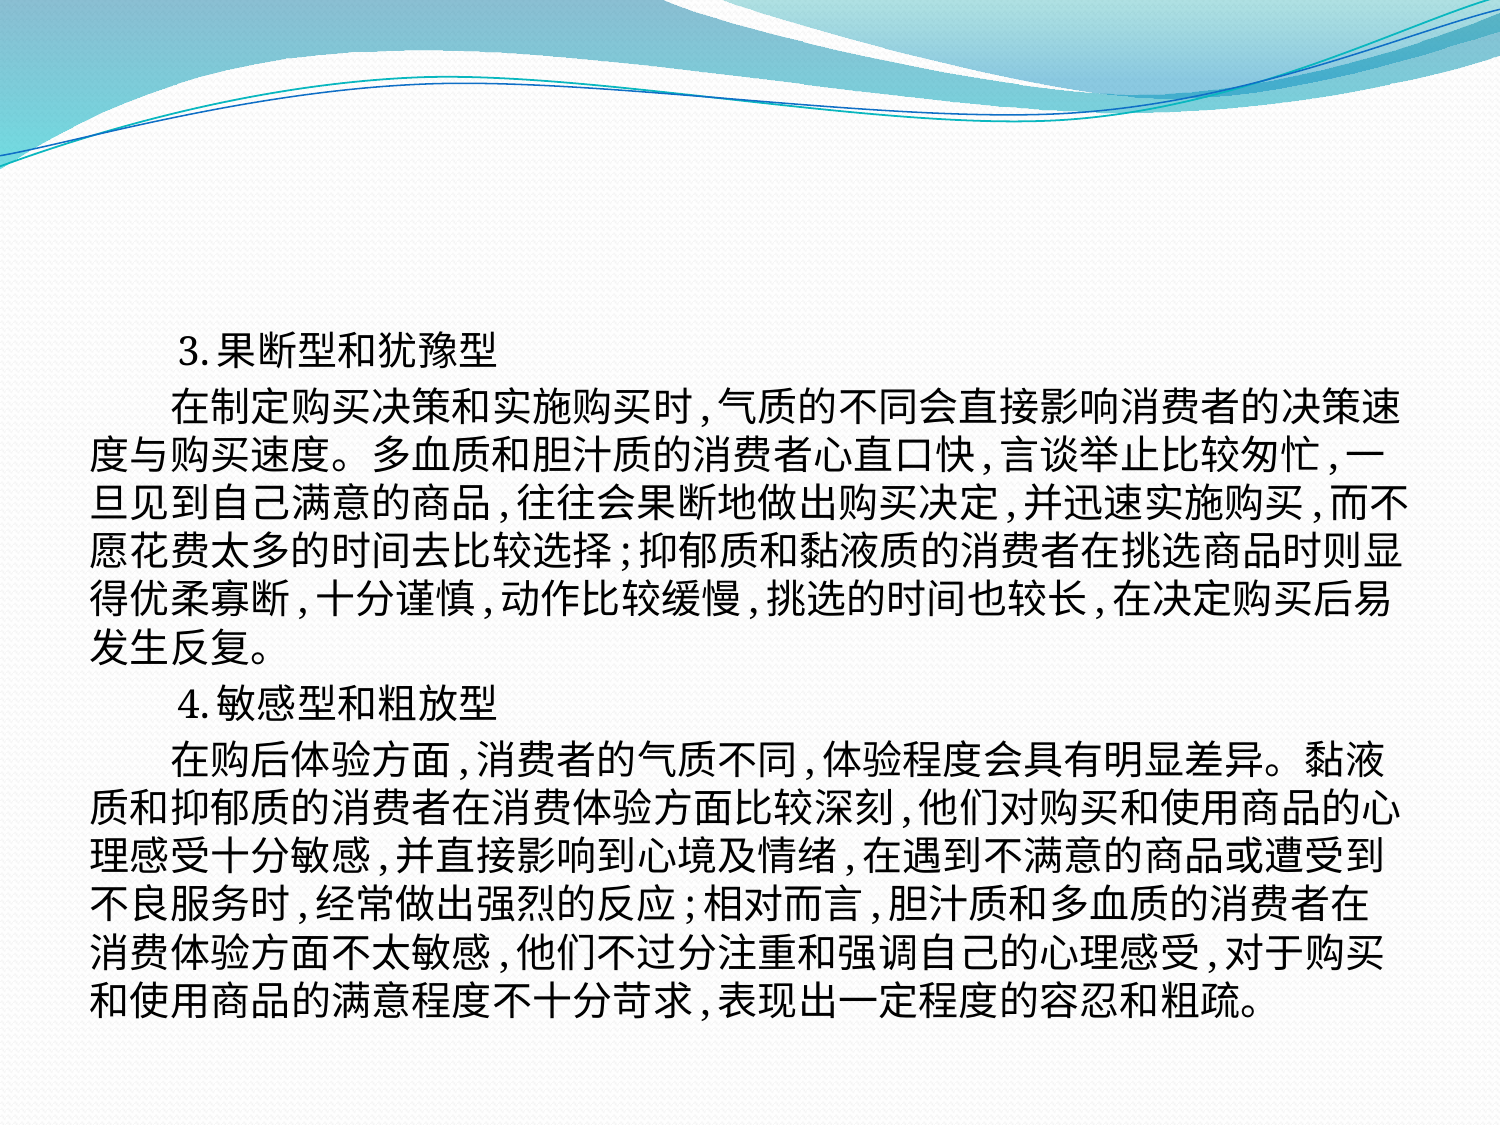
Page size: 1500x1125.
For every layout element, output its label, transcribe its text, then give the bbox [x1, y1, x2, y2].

list 3.果断型和犹豫型 在制定购买决策和实施购买时,气质的不同会直接影响消费者的决策速度与购买速度。多血质和胆汁质的消费者心直口快,言谈举止比较匆忙,一旦见到自己满意的商品,往往会果断地做出购买决定,并迅速实施购买,而不愿花费太多的时间去比较选择;抑郁质和黏液质的消费者在挑选商品时则显得优柔寡断,十分谨慎,动作比较缓慢,挑选的时间也较长,在决定购买后易发生反复。 4.敏感型和粗放型 在购后体验方面,消费者的气质不同,体验程度会具有明显差异。黏液质和抑郁质的消费者在消费体验方面比较深刻,他们对购买和使用商品的心理感受十分敏感,并直接影响到心境及情绪,在遇到不满意的商品或遭受到不良服务时,经常做出强烈的反应;相对而言,胆汁质和多血质的消费者在消费体验方面不太敏感,他们不过分注重和强调自己的心理感受,对于购买和使用商品的满意程度不十分苛求,表现出一定程度的容忍和粗疏。 [75, 317, 1425, 1038]
